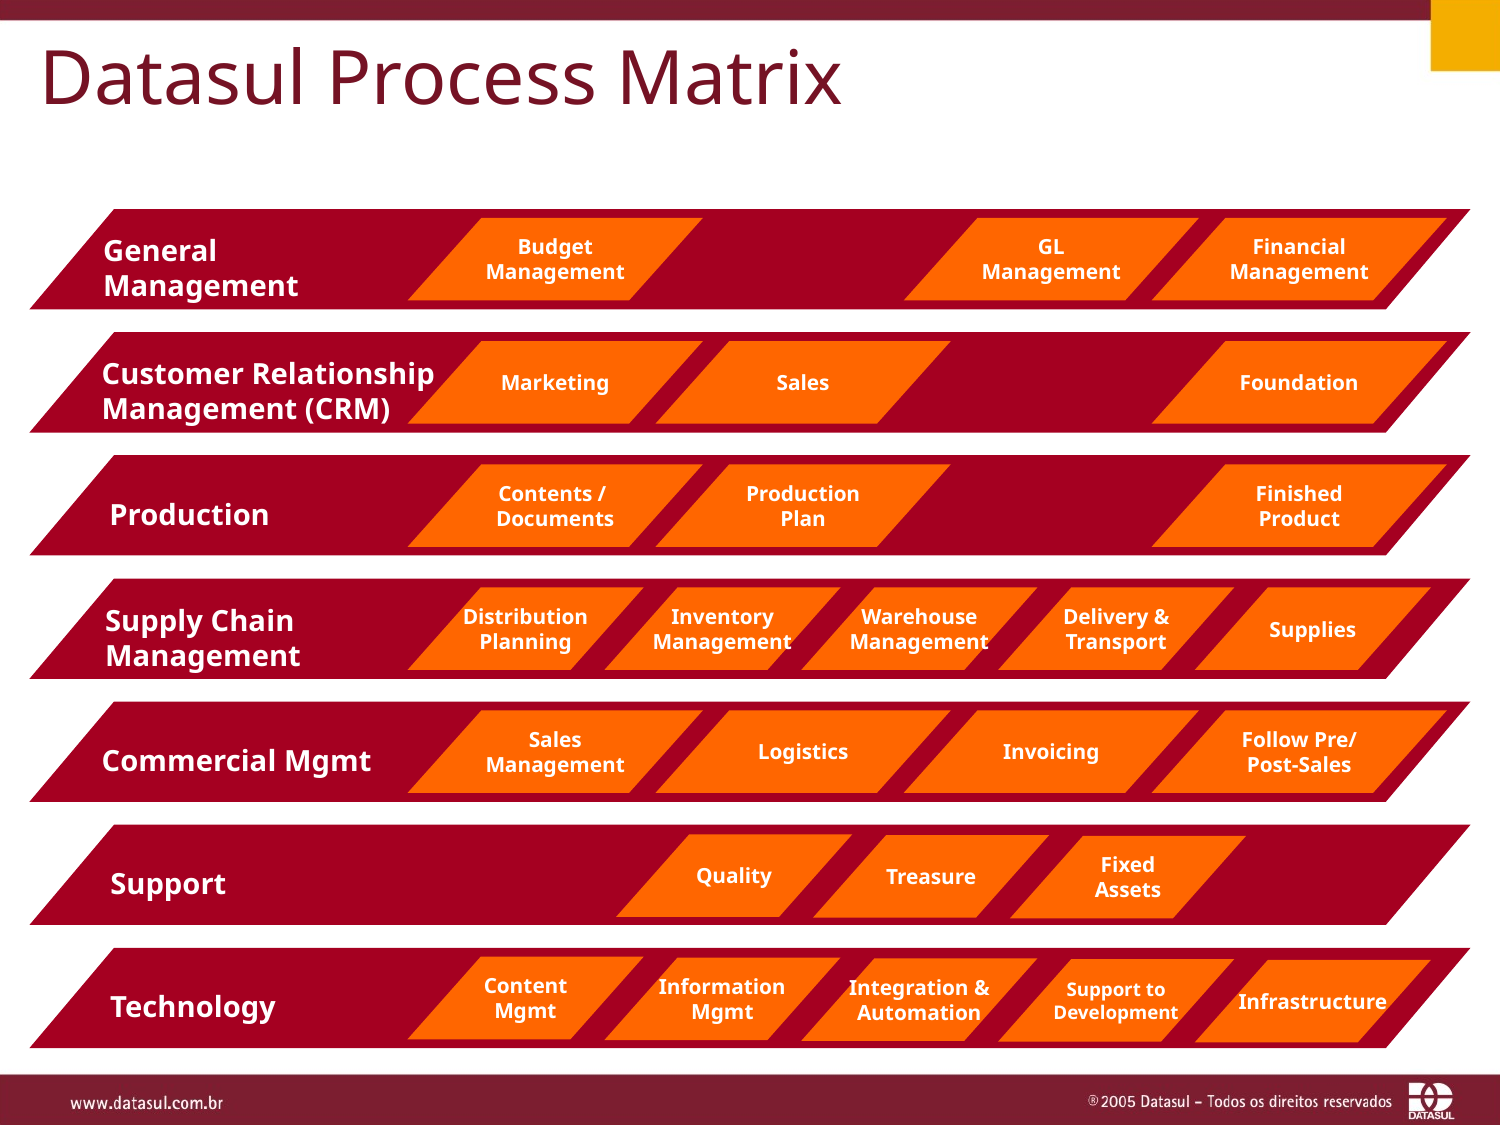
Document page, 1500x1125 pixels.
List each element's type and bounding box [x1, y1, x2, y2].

text_box [29, 824, 1471, 926]
text_box [29, 208, 1471, 311]
text_box [29, 947, 1471, 1049]
text_box [29, 578, 1471, 680]
text_box [29, 454, 1471, 556]
picture [0, 0, 1500, 1125]
title [24, 24, 1301, 126]
text_box [29, 701, 1471, 802]
text_box [29, 332, 1471, 434]
